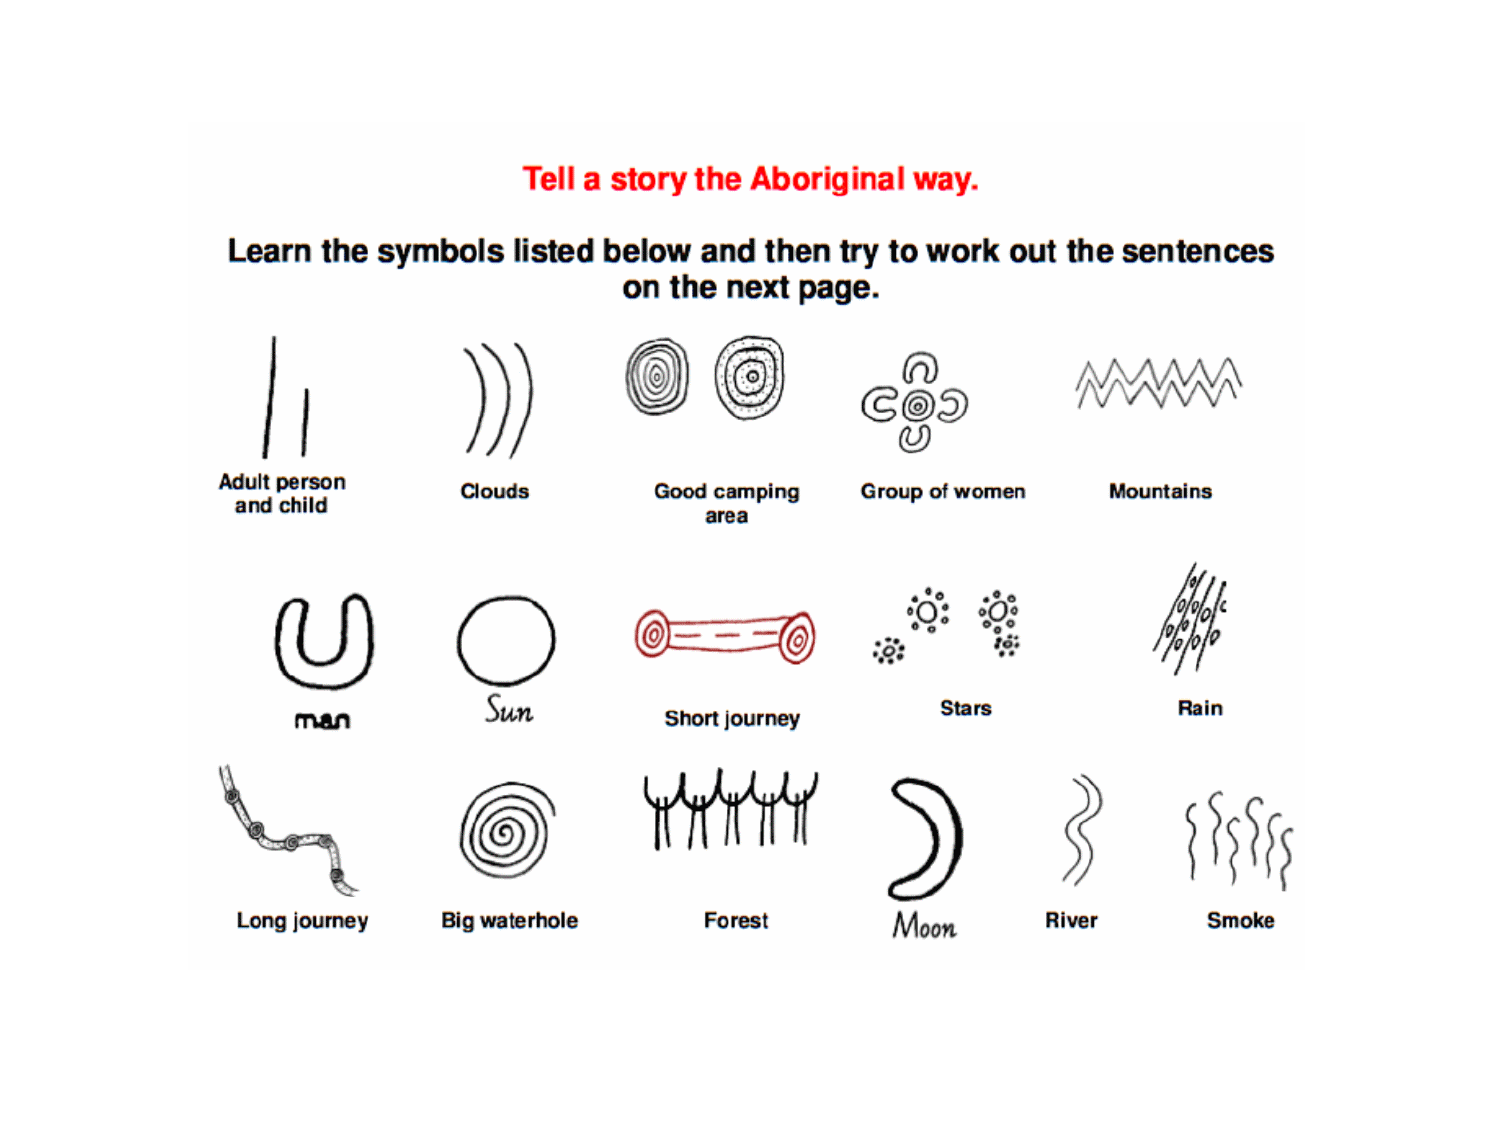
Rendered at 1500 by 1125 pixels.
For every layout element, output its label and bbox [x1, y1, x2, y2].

picture [189, 0, 1304, 1088]
